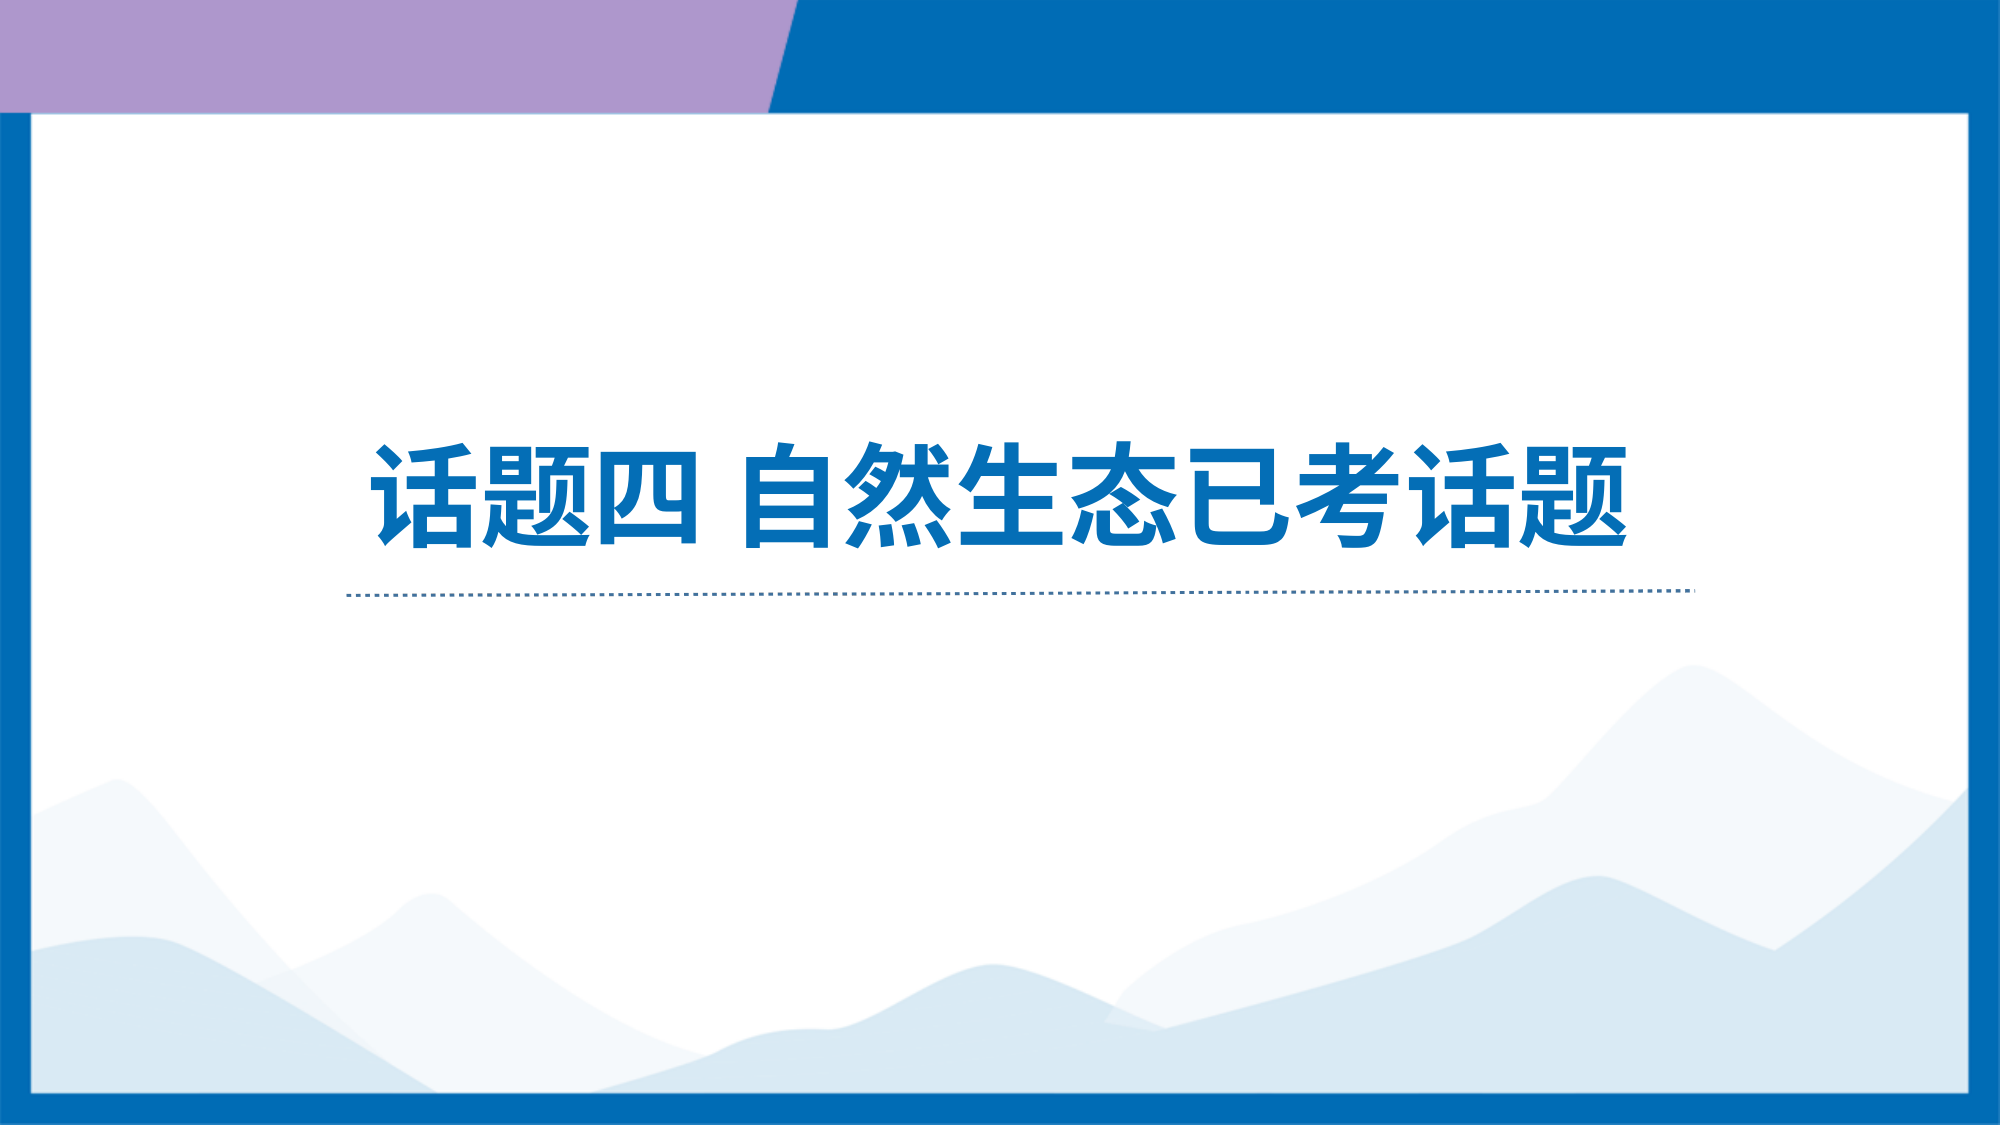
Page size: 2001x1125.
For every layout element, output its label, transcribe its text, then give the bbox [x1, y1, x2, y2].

text_box 话题四 自然生态已考话题 [35, 408, 1962, 561]
picture [0, 0, 2000, 1125]
